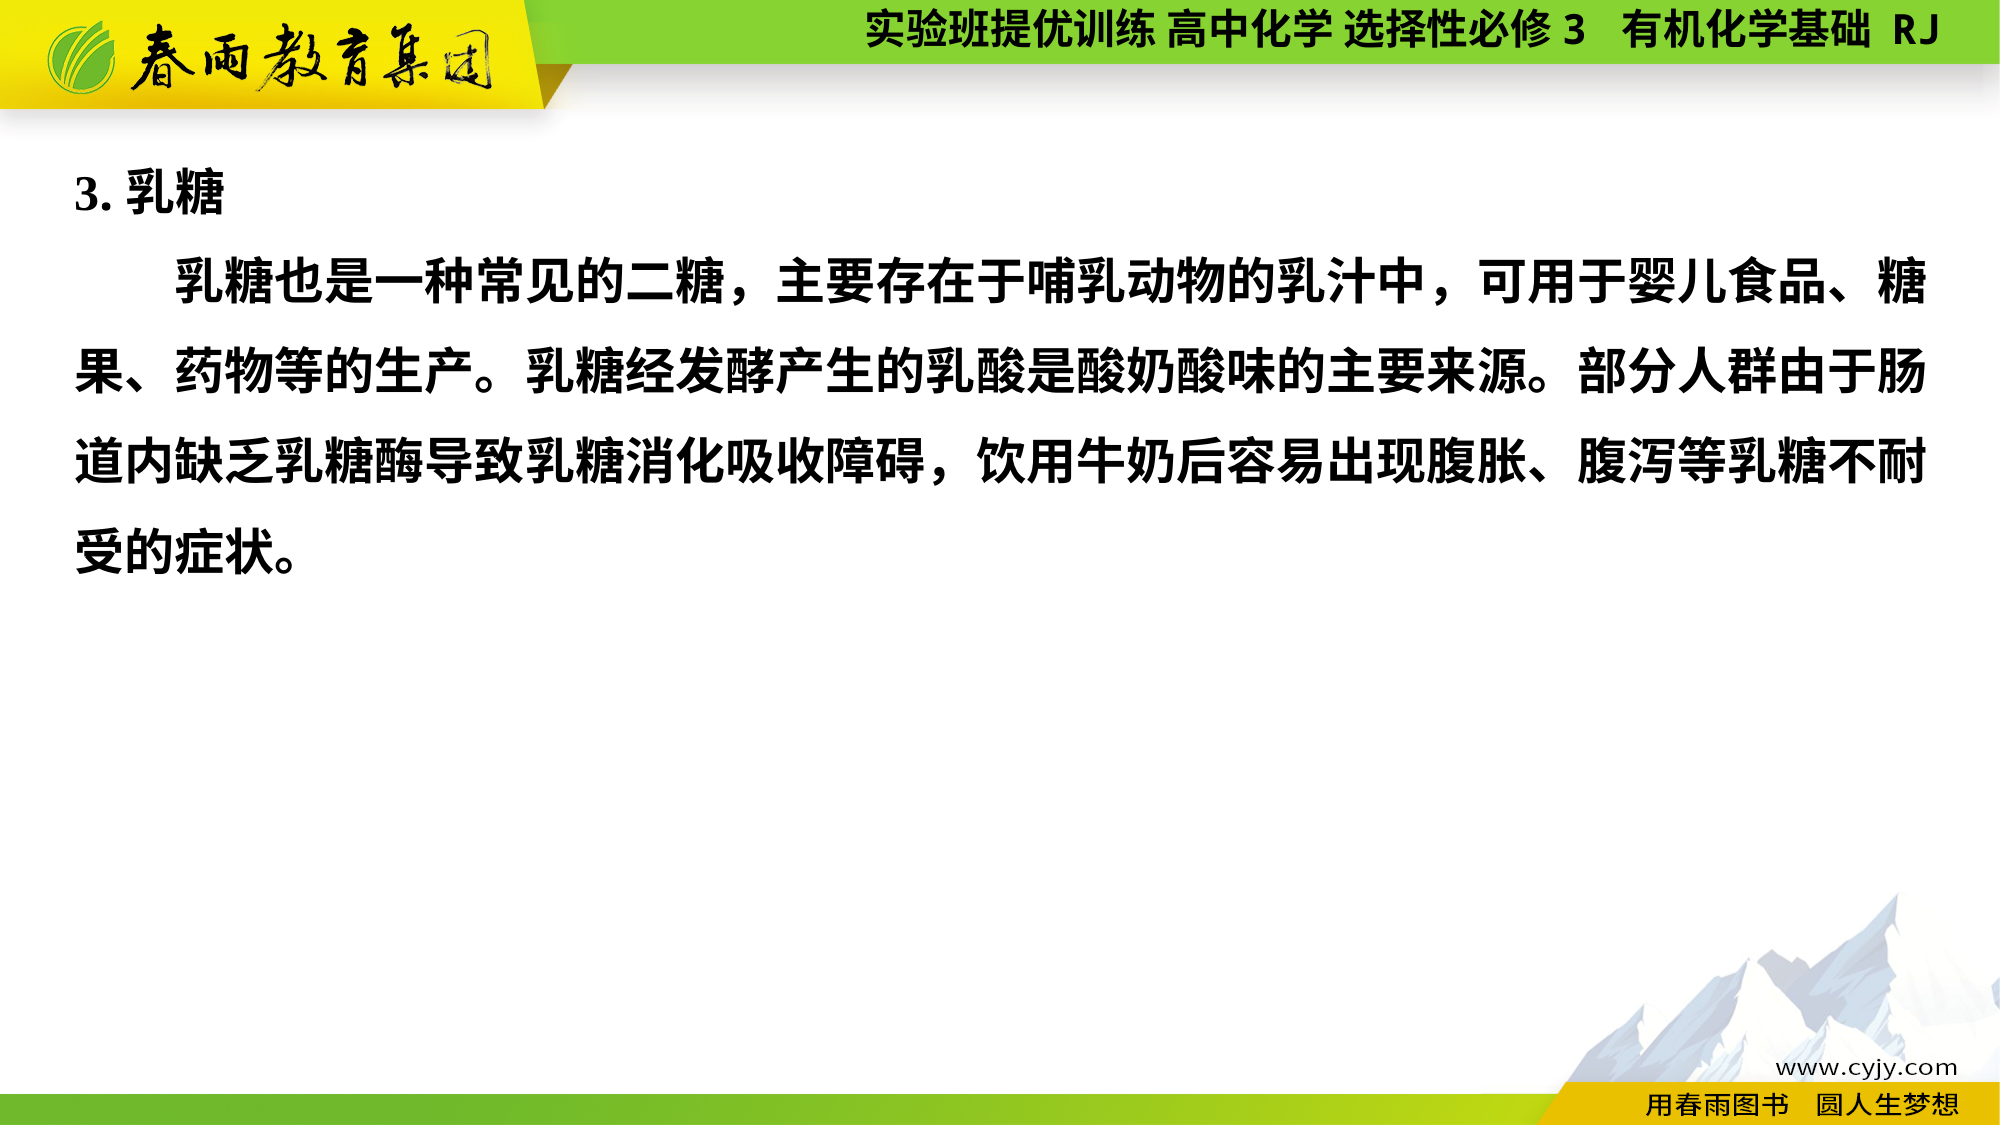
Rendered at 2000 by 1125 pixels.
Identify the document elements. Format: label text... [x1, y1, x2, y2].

picture [0, 0, 2000, 1125]
list 3.乳糖 乳糖也是一种常见的二糖，主要存在于哺乳动物的乳汁中，可用于婴儿食品、糖果、药物等的生产。乳糖经发酵产生的乳酸是酸奶酸味的主要来源。部分人群由于肠道内缺乏乳糖酶导致乳糖消化吸收障碍，饮用牛奶后容易出现腹胀、腹泻等乳糖不耐受的症状。 [59, 122, 1944, 592]
